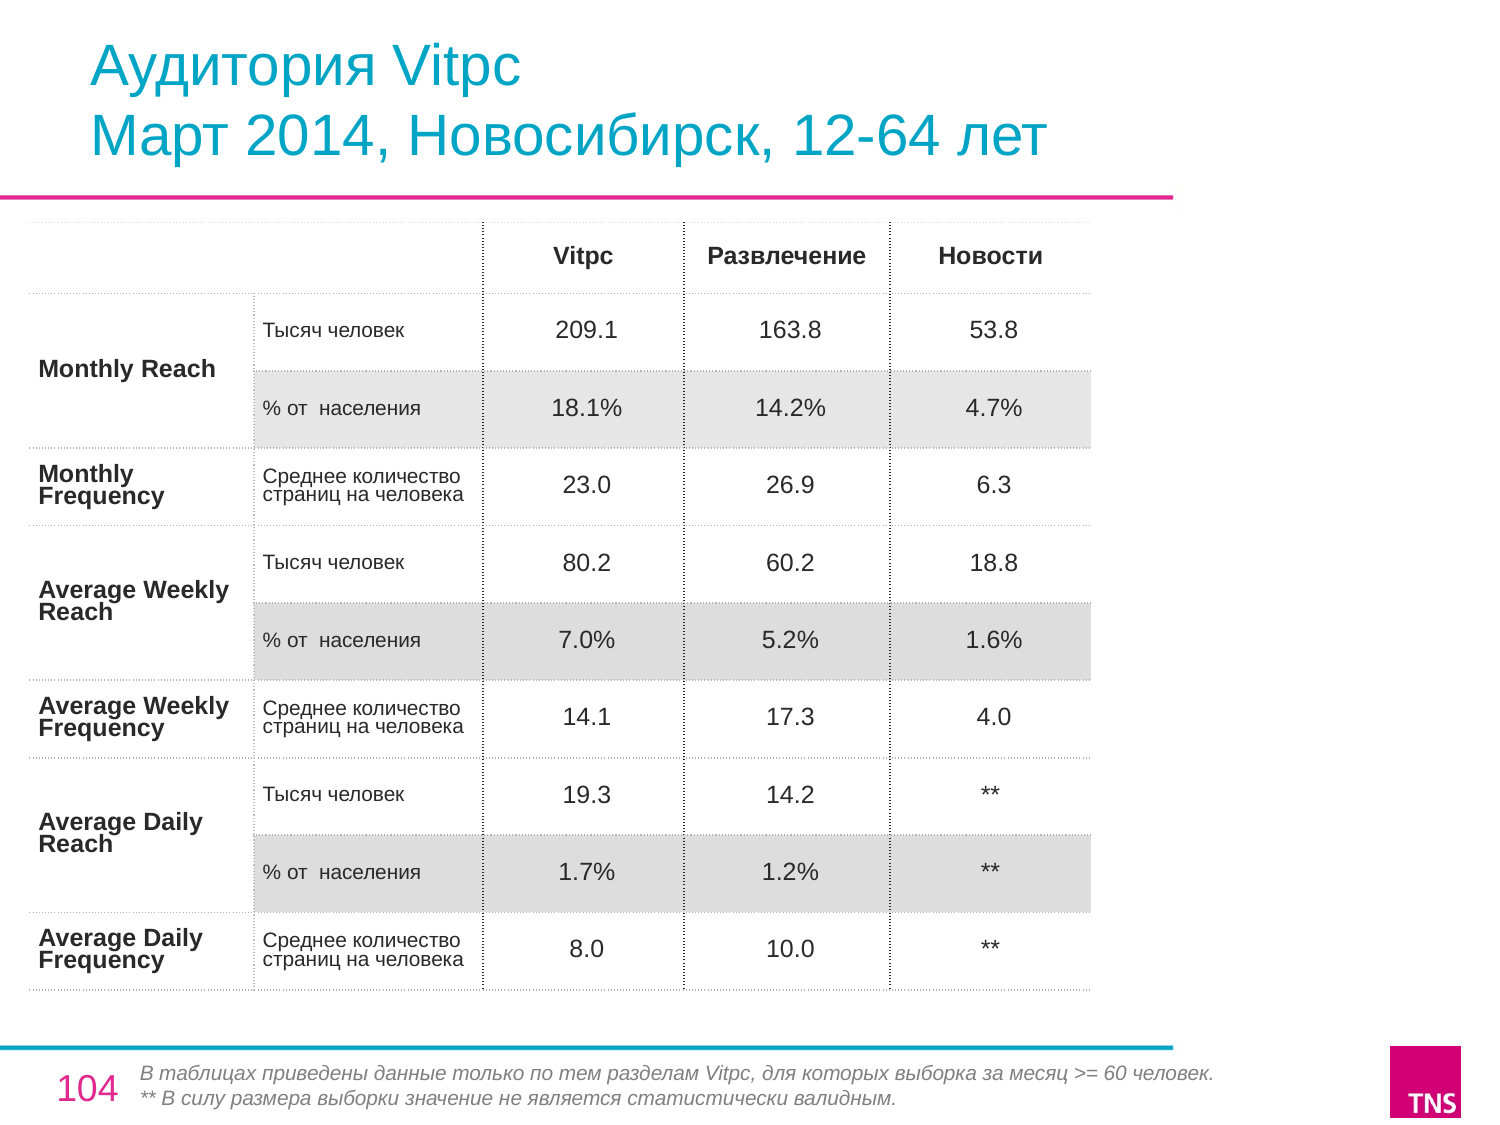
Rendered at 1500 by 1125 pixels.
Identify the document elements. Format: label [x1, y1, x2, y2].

table_header [29, 223, 1091, 294]
title [74, 8, 1476, 187]
slide_number [40, 1055, 392, 1125]
picture [0, 0, 1500, 1125]
table_cell [29, 294, 1091, 990]
text_box [124, 1052, 1463, 1117]
